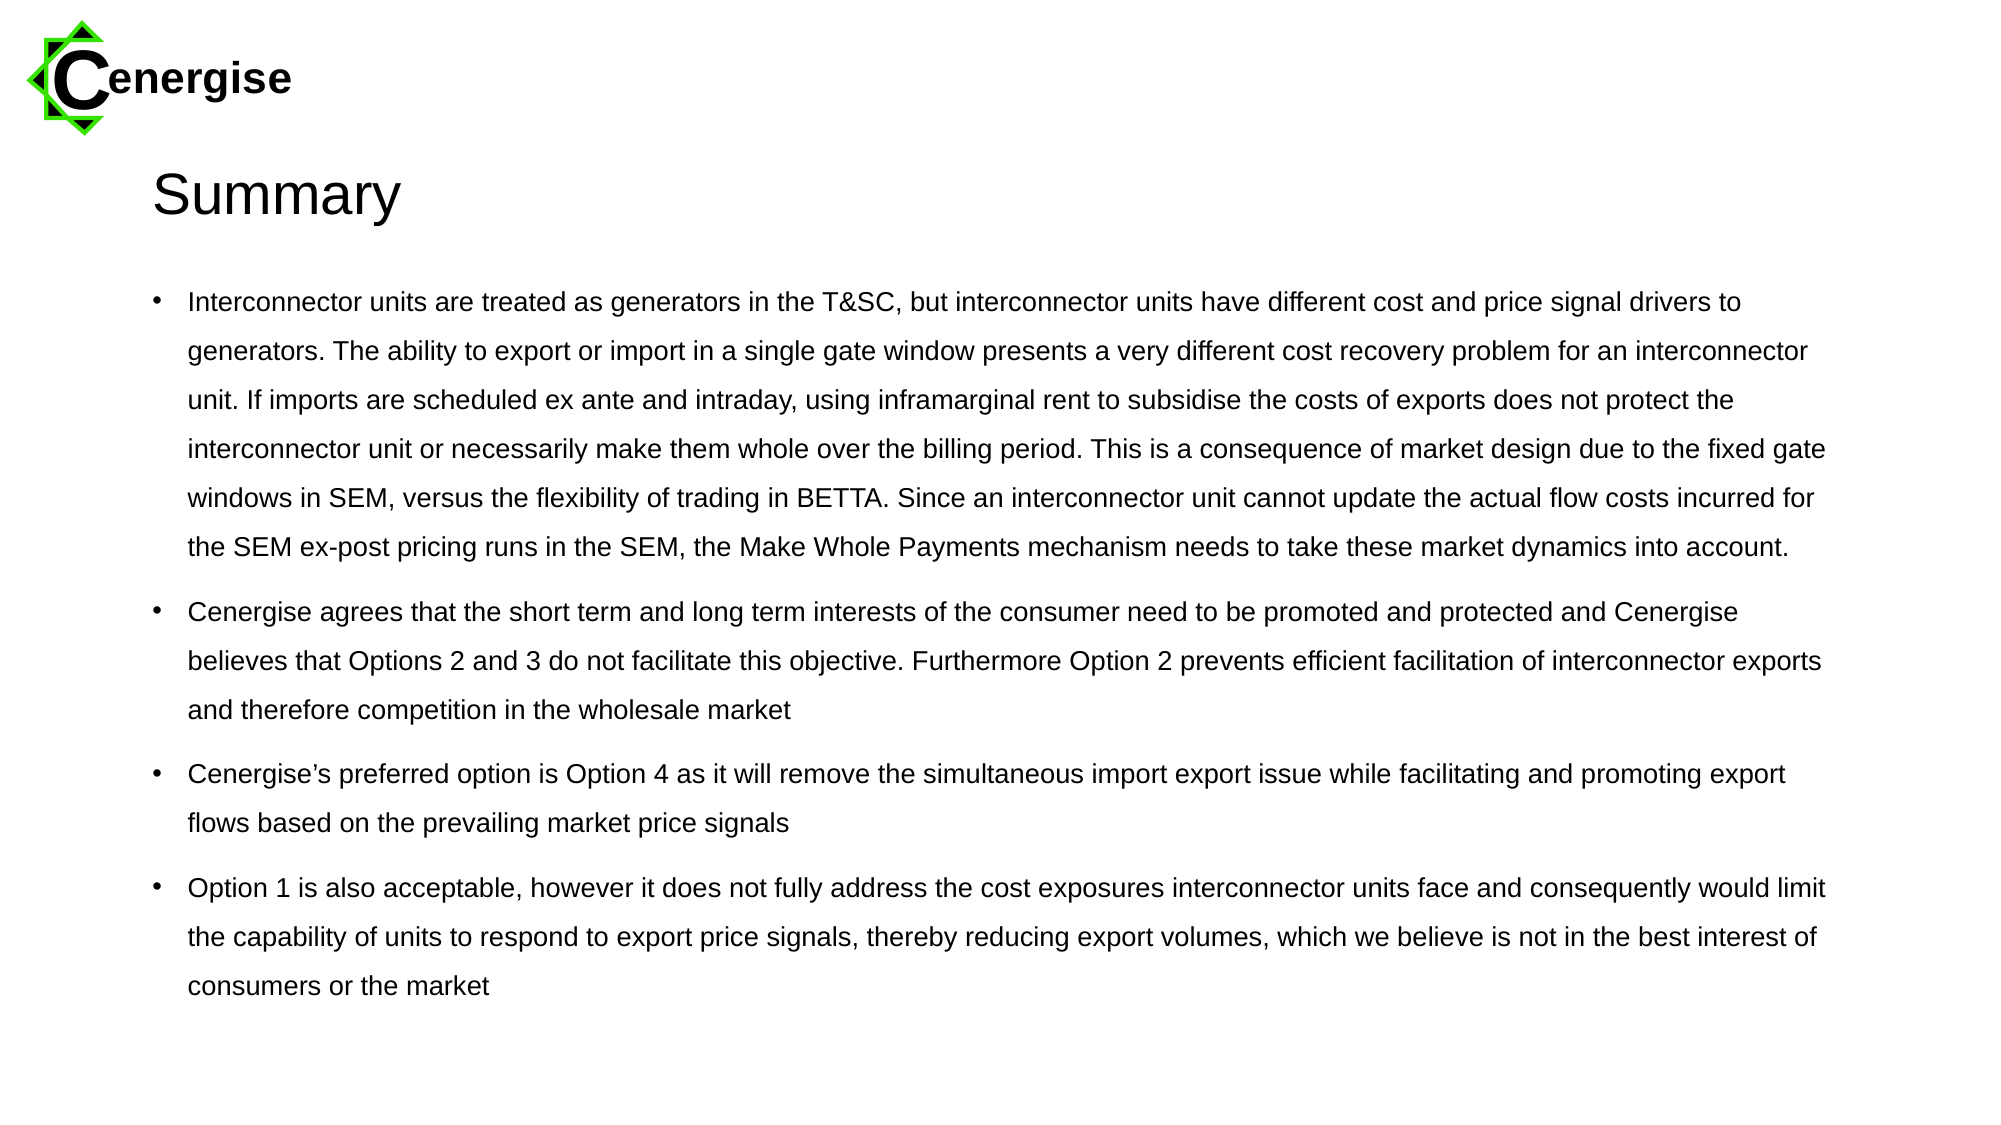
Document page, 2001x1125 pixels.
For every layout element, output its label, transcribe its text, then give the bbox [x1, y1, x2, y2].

title Summary [137, 114, 1863, 259]
list Interconnector units are treated as generators in the T&SC, but interconnector units have different cost and price signal drivers to generators. The ability to export or import in a single gate window presents a very different cost recovery problem for an interconnector unit. If imports are scheduled ex ante and intraday, using inframarginal rent to subsidise the costs of exports does not protect the interconnector unit or necessarily make them whole over the billing period. This is a consequence of market design due to the fixed gate windows in SEM, versus the flexibility of trading in BETTA. Since an interconnector unit cannot update the actual flow costs incurred for the SEM ex-post pricing runs in the SEM, the Make Whole Payments mechanism needs to take these market dynamics into account. Cenergise agrees that the short term and long term interests of the consumer need to be promoted and protected and Cenergise believes that Options 2 and 3 do not facilitate this objective. Furthermore Option 2 prevents efficient facilitation of interconnector exports and therefore competition in the wholesale market Cenergise’s preferred option is Option 4 as it will remove the simultaneous import export issue while facilitating and promoting export flows based on the prevailing market price signals Option 1 is also acceptable, however it does not fully address the cost exposures interconnector units face and consequently would limit the capability of units to respond to export price signals, thereby reducing export volumes, which we believe is not in the best interest of consumers or the market [137, 259, 1863, 1036]
